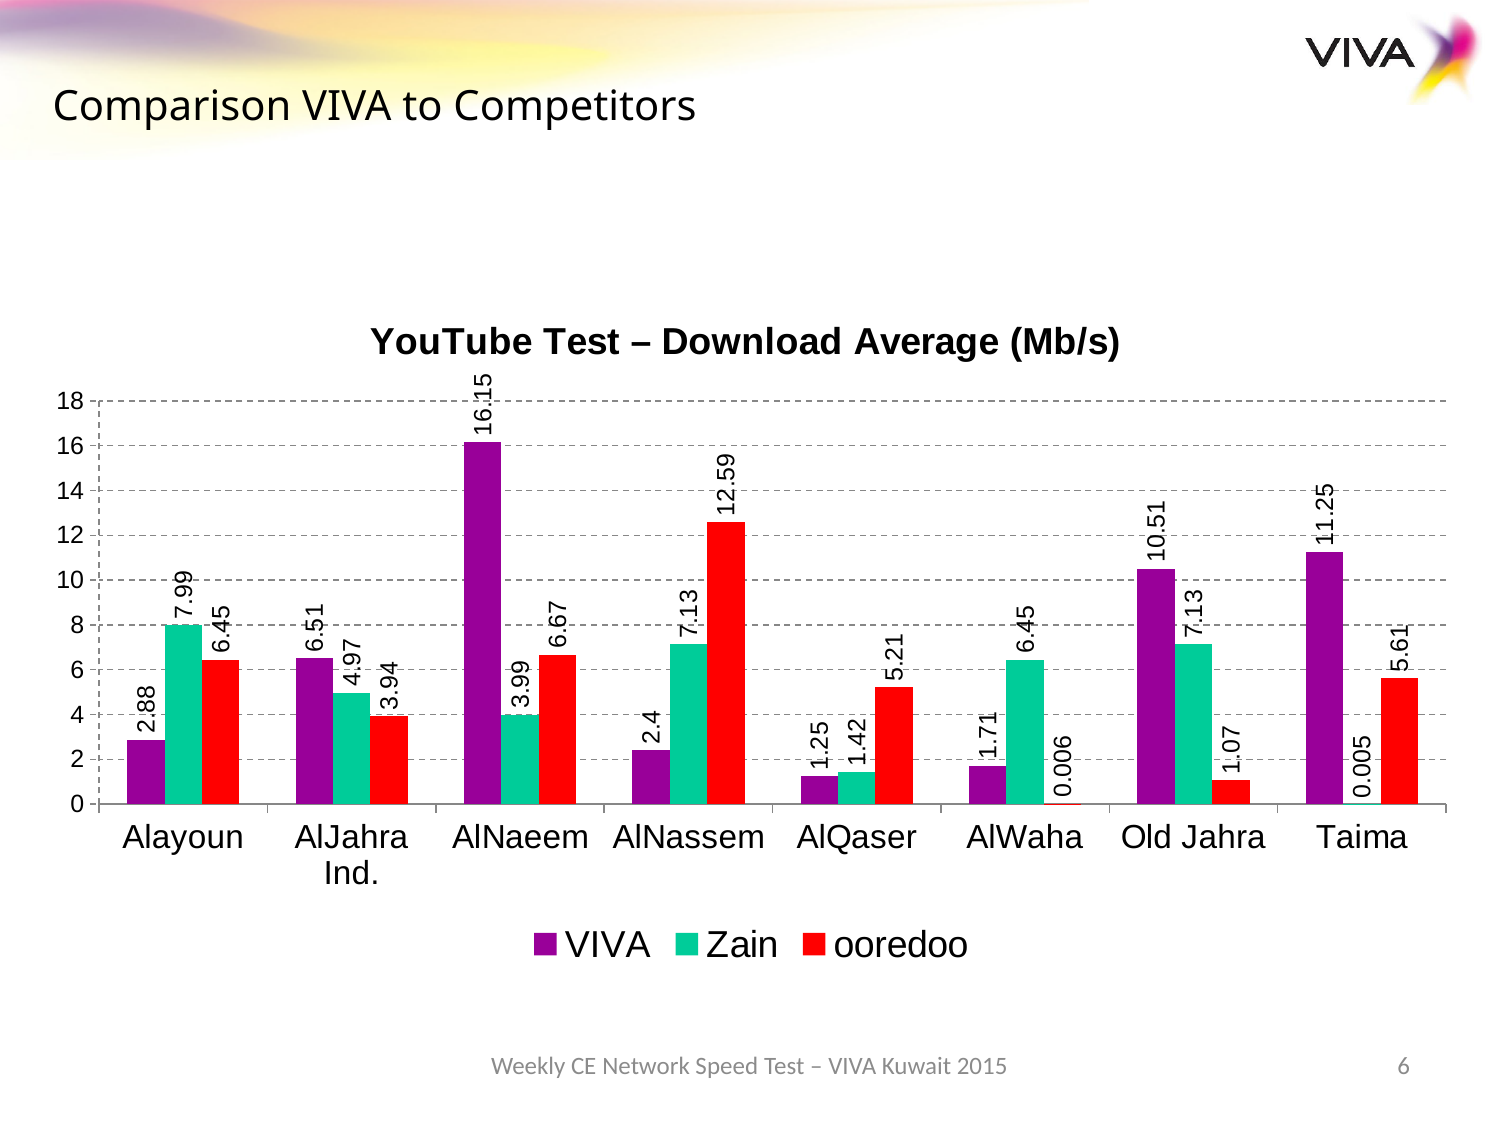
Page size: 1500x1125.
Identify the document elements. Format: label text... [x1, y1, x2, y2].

chart [27, 287, 1476, 974]
text_box Comparison VIVA to Competitors [37, 24, 1278, 184]
text_box 6 [1074, 1042, 1425, 1103]
picture [1300, 12, 1485, 105]
text_box Weekly CE Network Speed Test – VIVA Kuwait 2015 [205, 1042, 1074, 1103]
picture [0, 0, 1089, 160]
